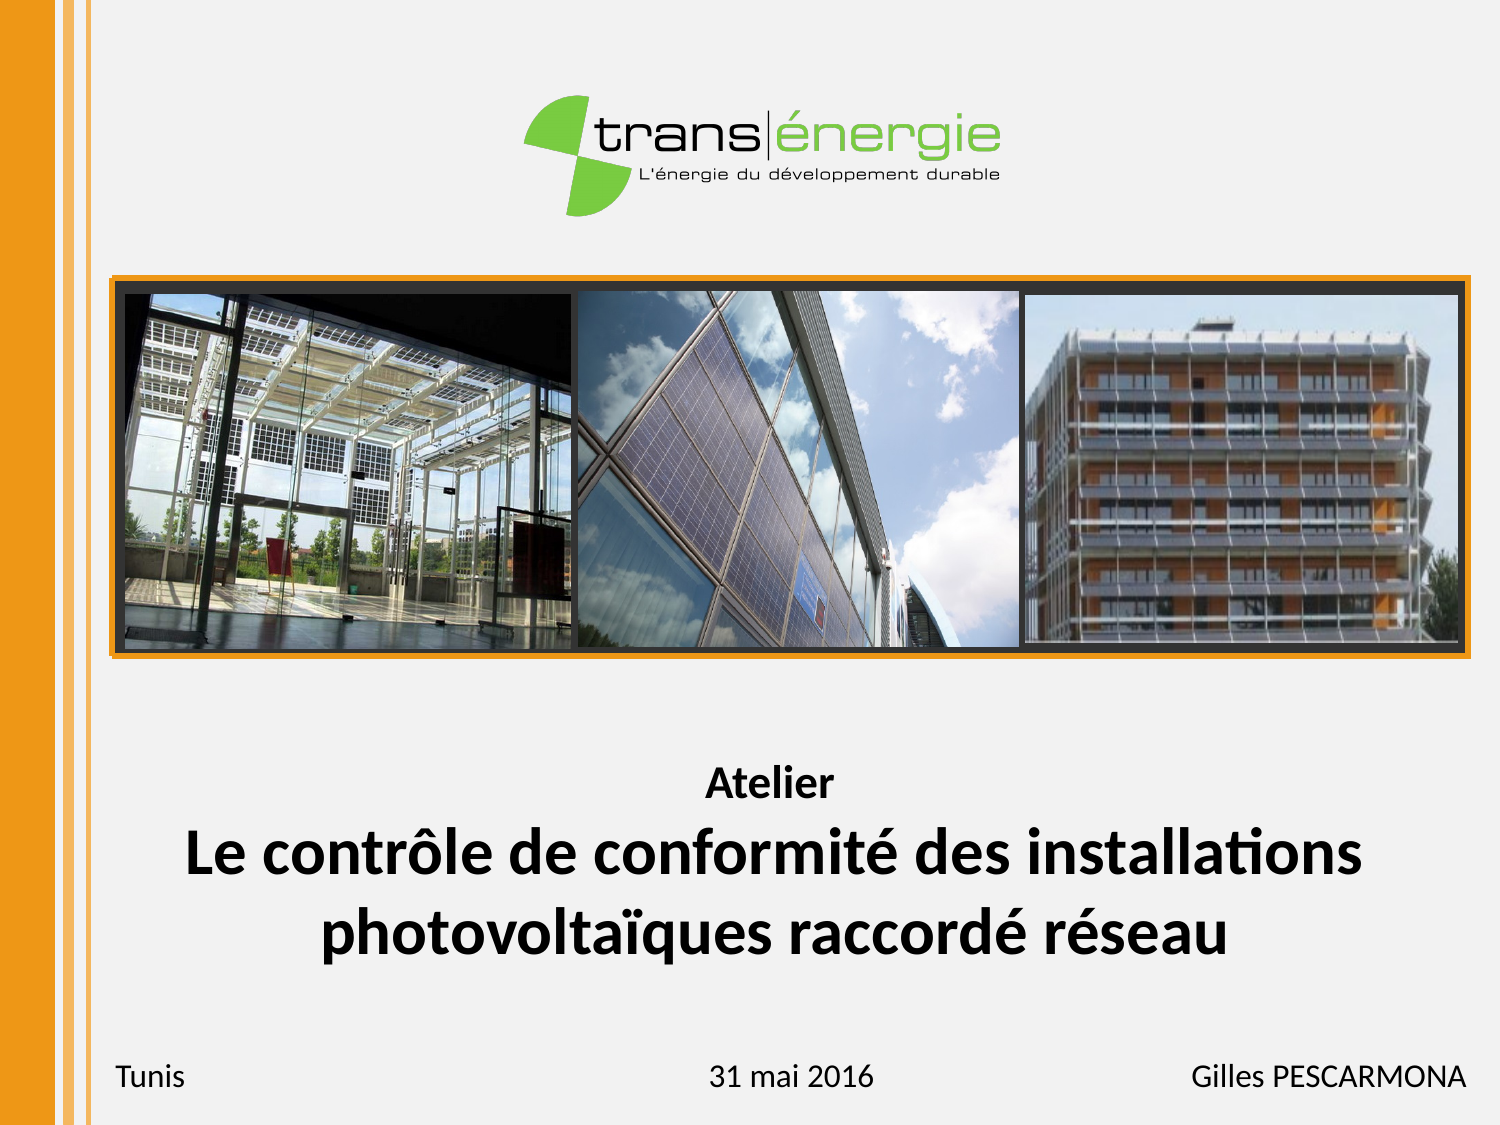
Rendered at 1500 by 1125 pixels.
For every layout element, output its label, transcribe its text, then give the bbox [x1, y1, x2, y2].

list Tunis [100, 1046, 597, 1125]
list 31 mai 2016 [620, 1046, 963, 1125]
picture [578, 291, 1019, 647]
picture [1025, 295, 1458, 643]
picture [125, 294, 571, 649]
picture [507, 86, 1015, 225]
title Atelier Le contrôle de conformité des installations photovoltaïques raccordé réseau [100, 741, 1451, 978]
list Gilles PESCARMONA [986, 1046, 1483, 1125]
